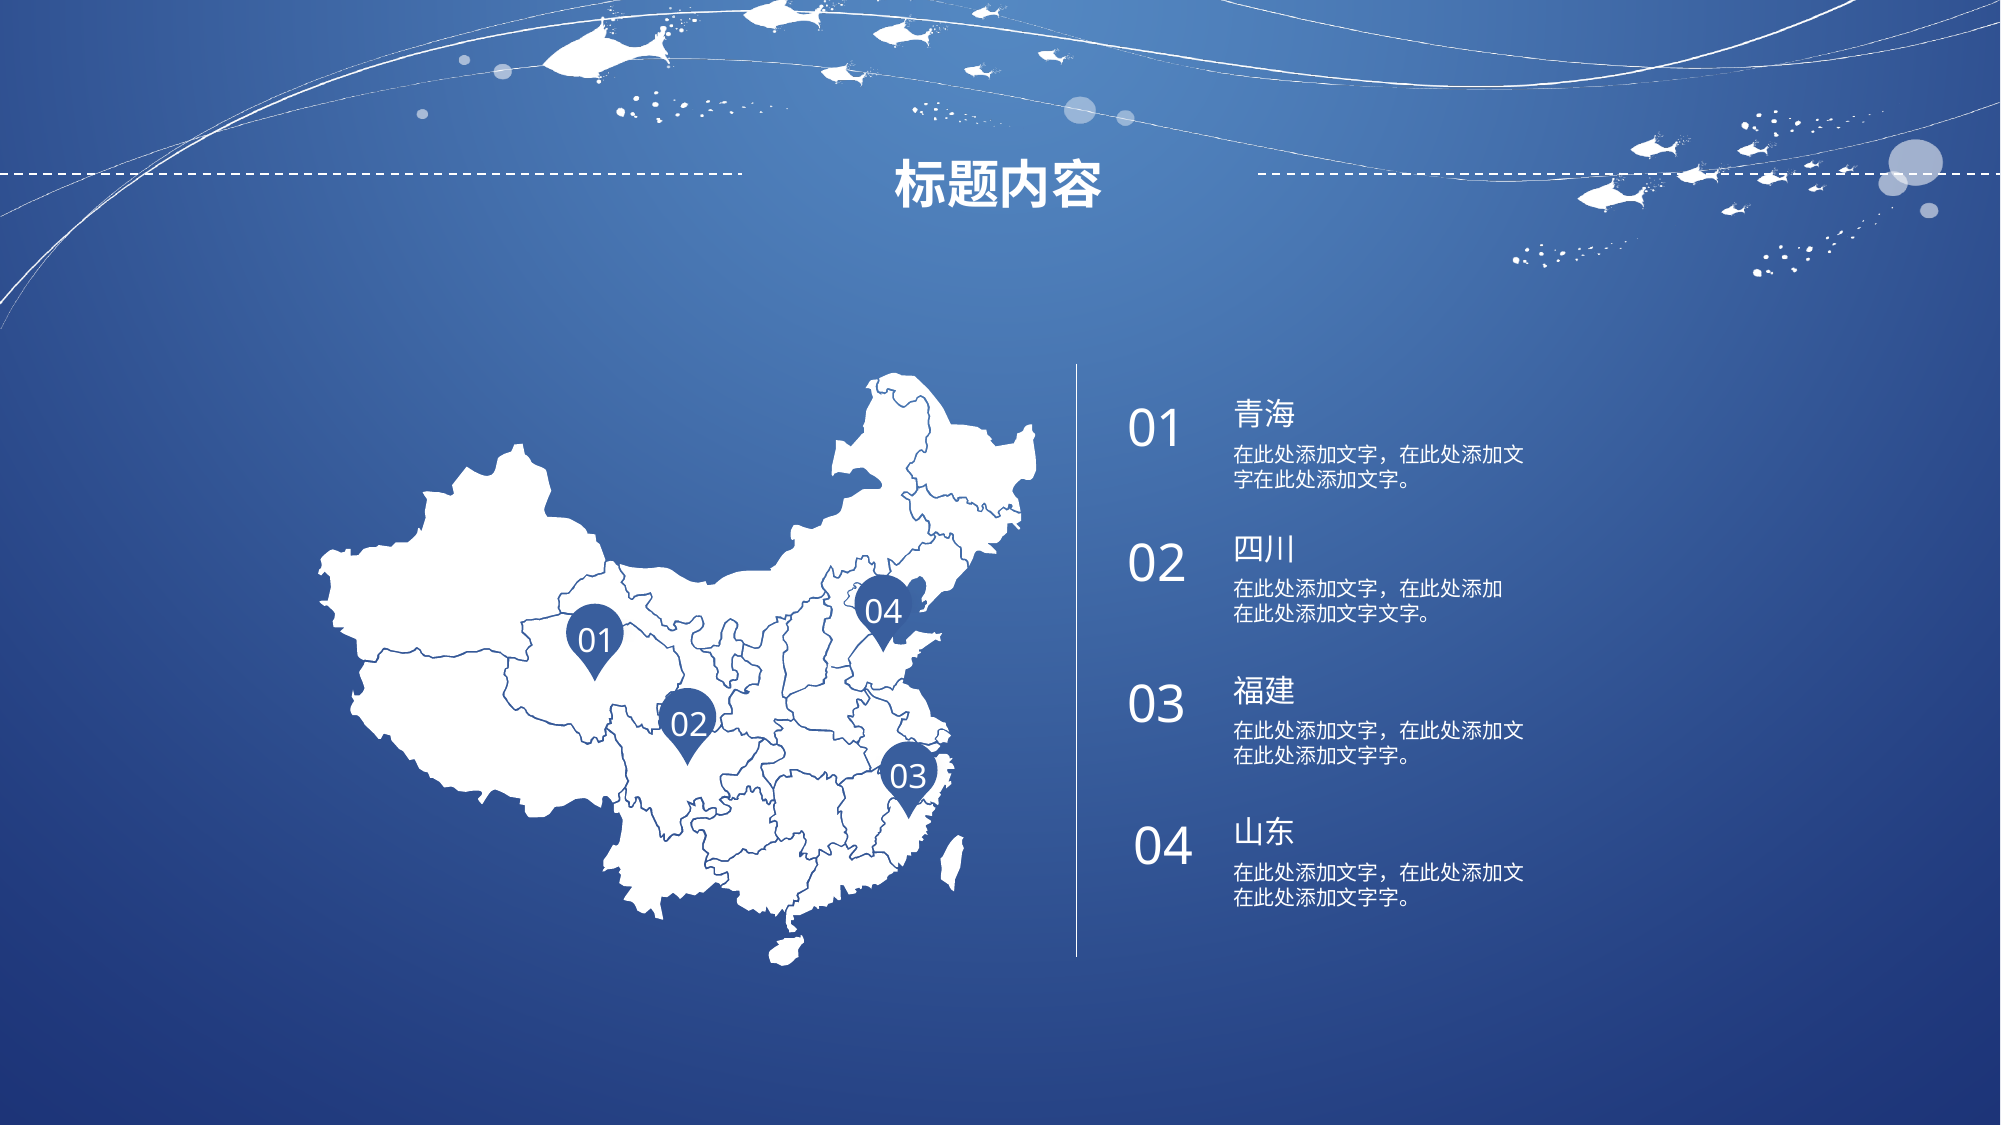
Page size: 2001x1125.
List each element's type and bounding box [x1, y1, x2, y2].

text_box [1112, 521, 1532, 636]
picture [0, 0, 2001, 1125]
text_box [1112, 663, 1544, 778]
text_box [838, 574, 929, 639]
text_box [863, 741, 954, 804]
text_box [644, 687, 735, 751]
text_box [1112, 387, 1544, 502]
text_box [551, 603, 642, 668]
text_box [1118, 805, 1544, 920]
text_box [318, 372, 1037, 966]
